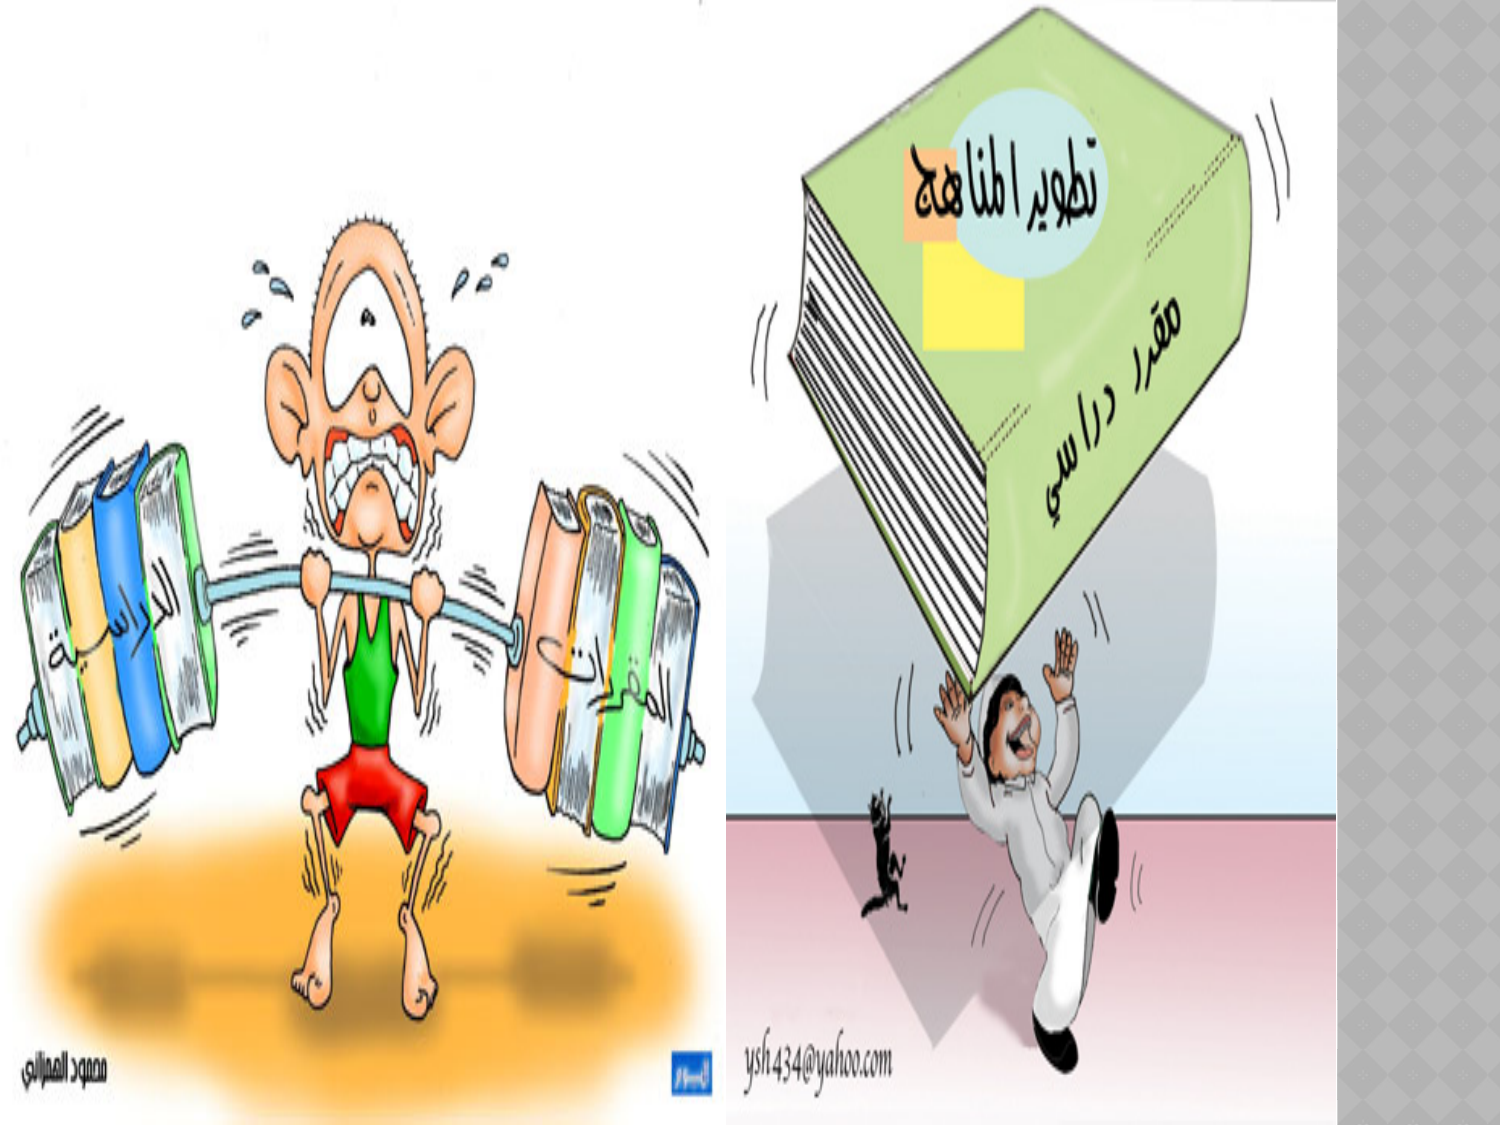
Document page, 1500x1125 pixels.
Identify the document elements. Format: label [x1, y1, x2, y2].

list [0, 0, 723, 1125]
picture [726, 0, 1337, 1125]
